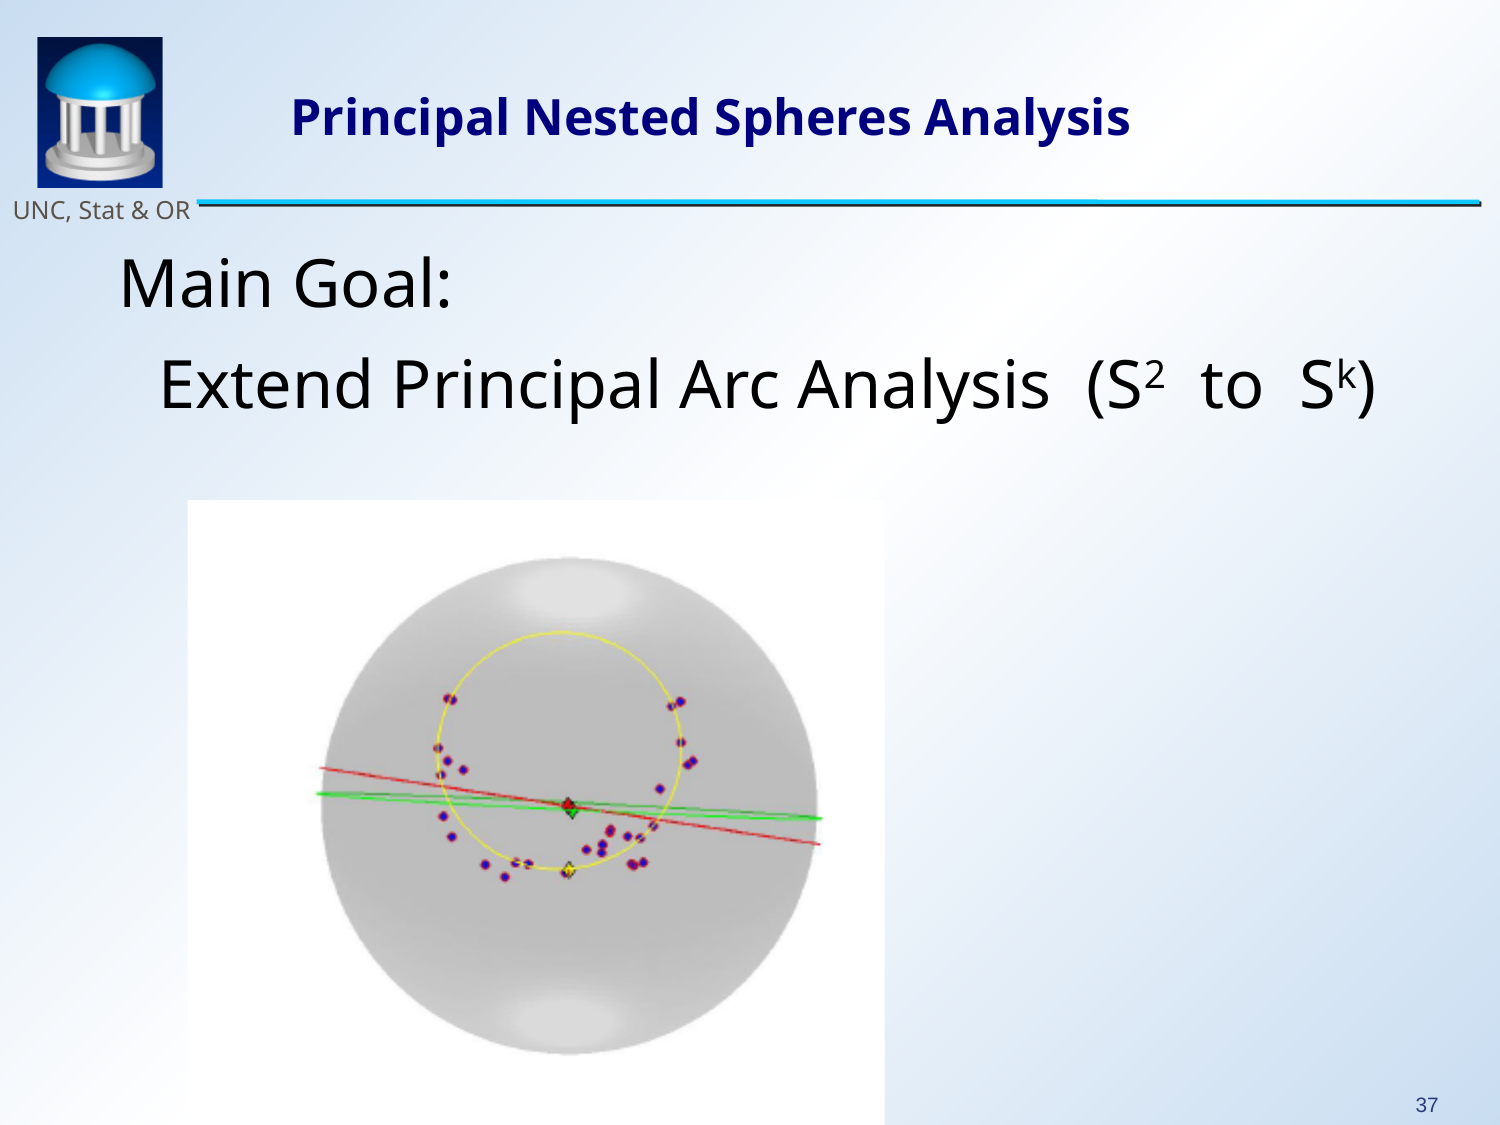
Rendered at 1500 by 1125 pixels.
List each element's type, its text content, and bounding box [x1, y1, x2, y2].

picture [187, 500, 885, 1125]
list Main Goal: Extend Principal Arc Analysis (S2 to Sk) [103, 224, 1432, 1076]
title Principal Nested Spheres Analysis [274, 74, 1448, 156]
